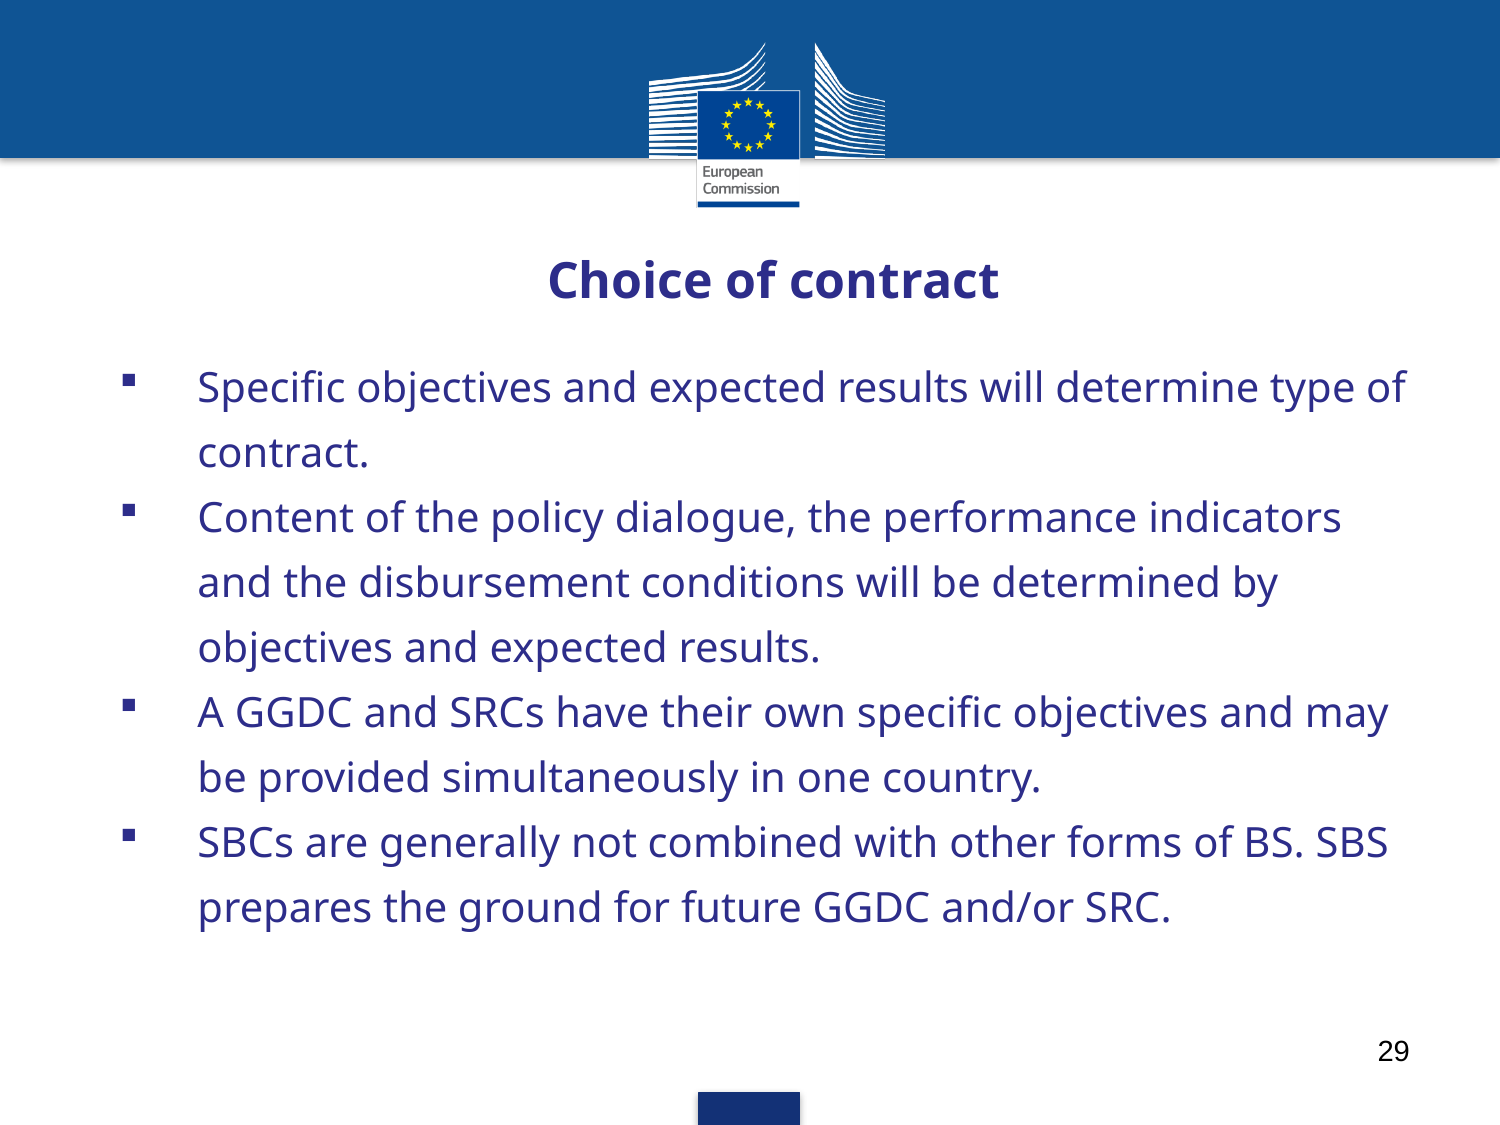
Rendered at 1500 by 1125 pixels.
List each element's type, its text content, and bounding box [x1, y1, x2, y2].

picture [649, 42, 885, 208]
list Specific objectives and expected results will determine type of contract. Content of the policy dialogue, the performance indicators and the disbursement conditions will be determined by objectives and expected results. A GGDC and SRCs have their own specific objectives and may be provided simultaneously in one country. SBCs are generally not combined with other forms of BS. SBS prepares the ground for future GGDC and/or SRC. [29, 337, 1426, 988]
title Choice of contract [76, 219, 1412, 337]
slide_number 29 [1074, 1024, 1426, 1103]
